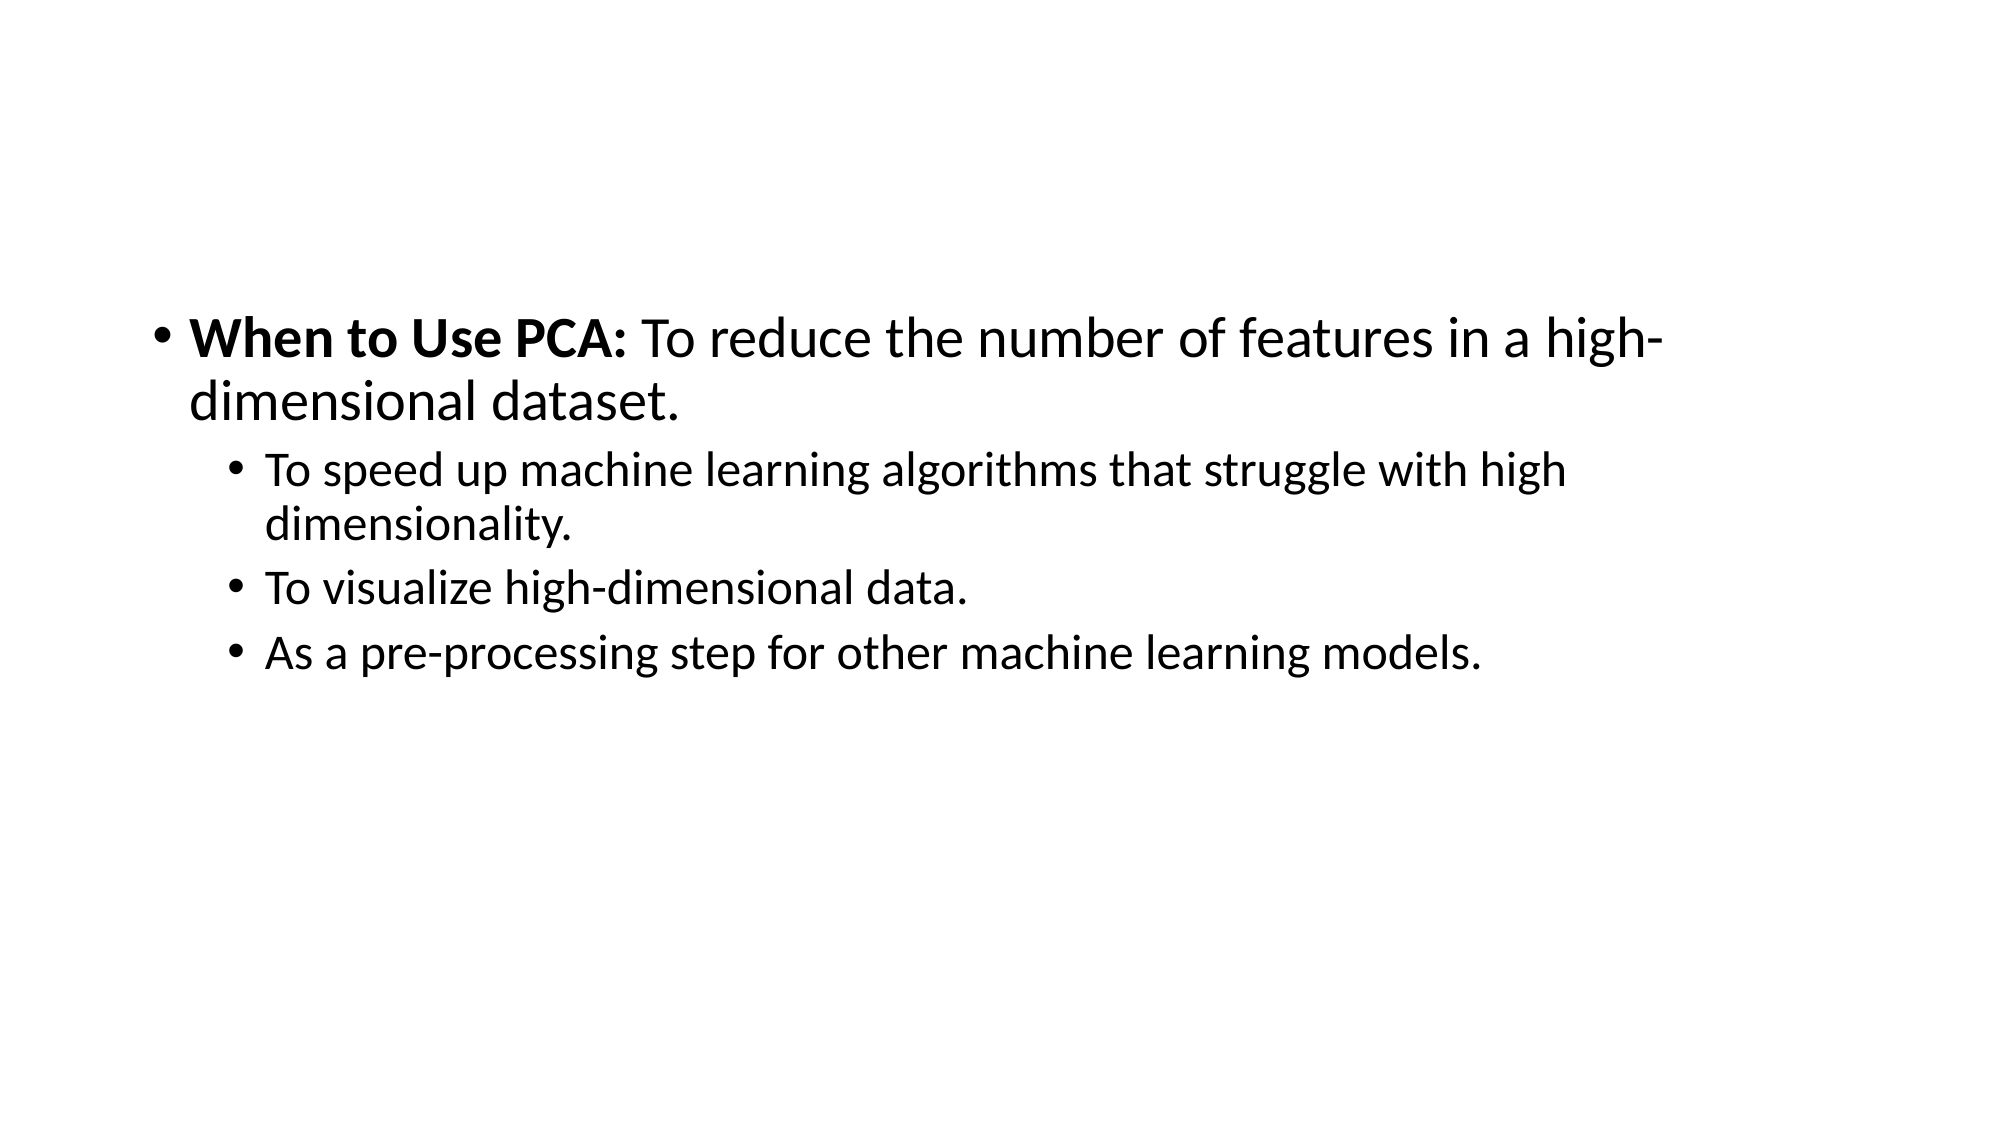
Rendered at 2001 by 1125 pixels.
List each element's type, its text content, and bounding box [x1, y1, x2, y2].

list When to Use PCA: To reduce the number of features in a high-dimensional dataset. To speed up machine learning algorithms that struggle with high dimensionality. To visualize high-dimensional data. As a pre-processing step for other machine learning models. [137, 299, 1863, 1014]
